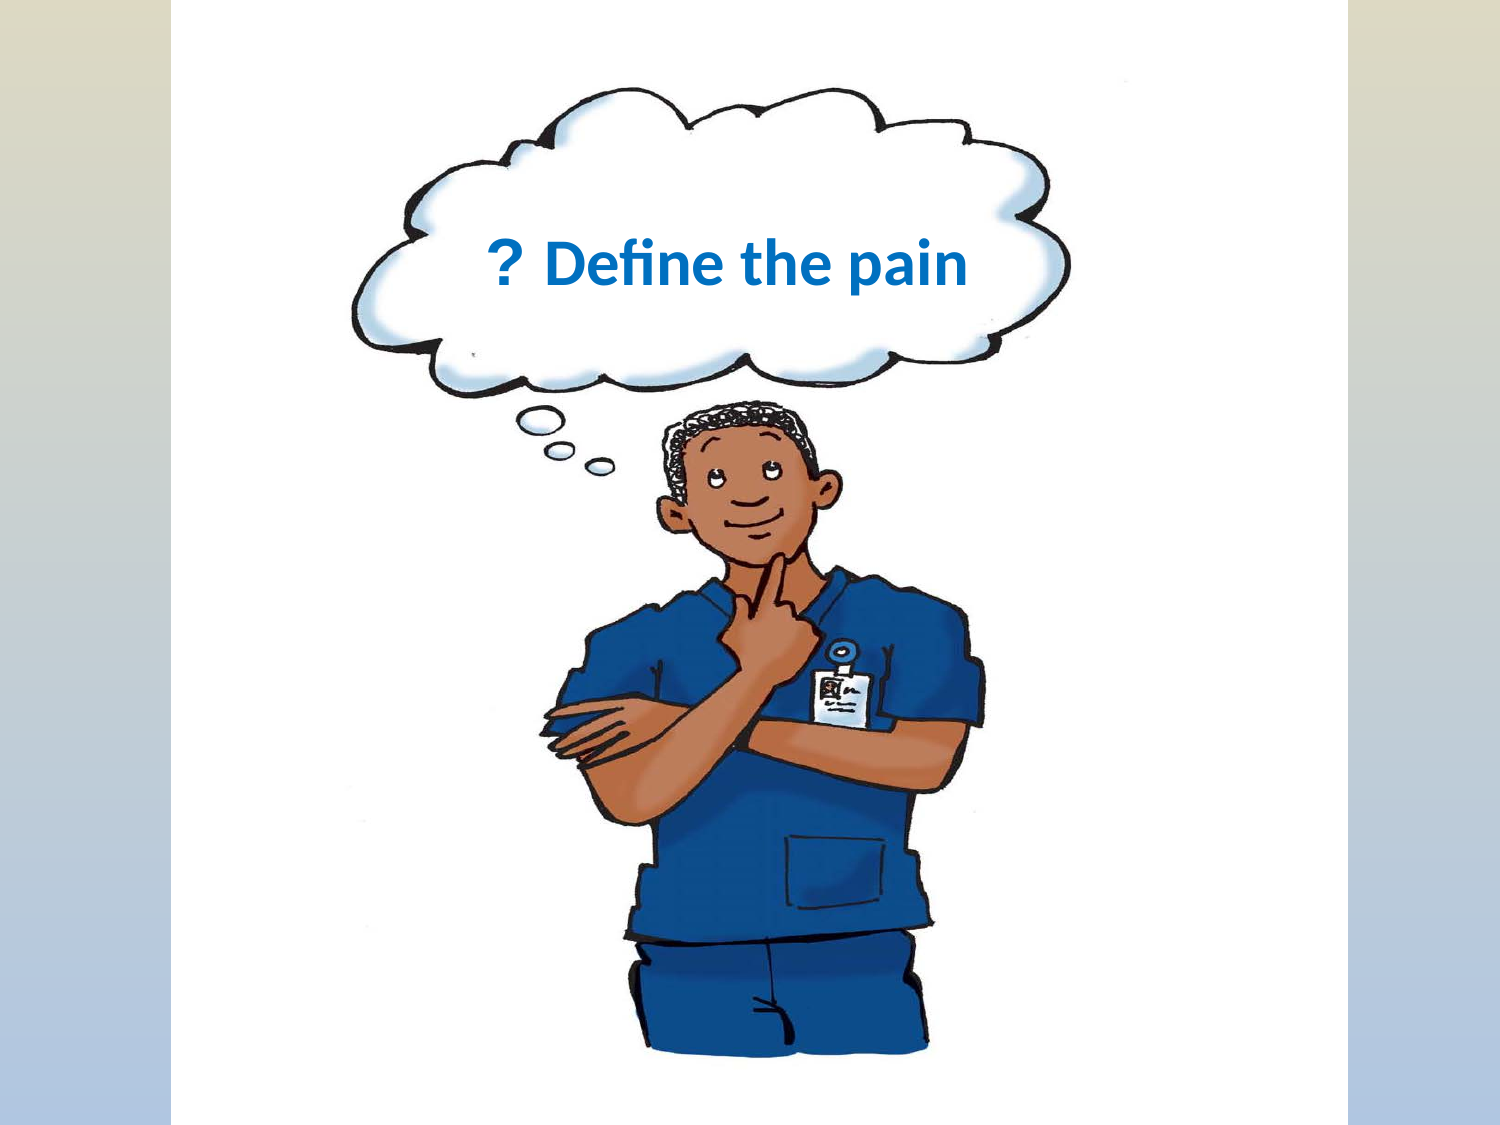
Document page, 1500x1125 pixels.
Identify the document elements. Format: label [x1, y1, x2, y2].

picture [170, 0, 1348, 1125]
